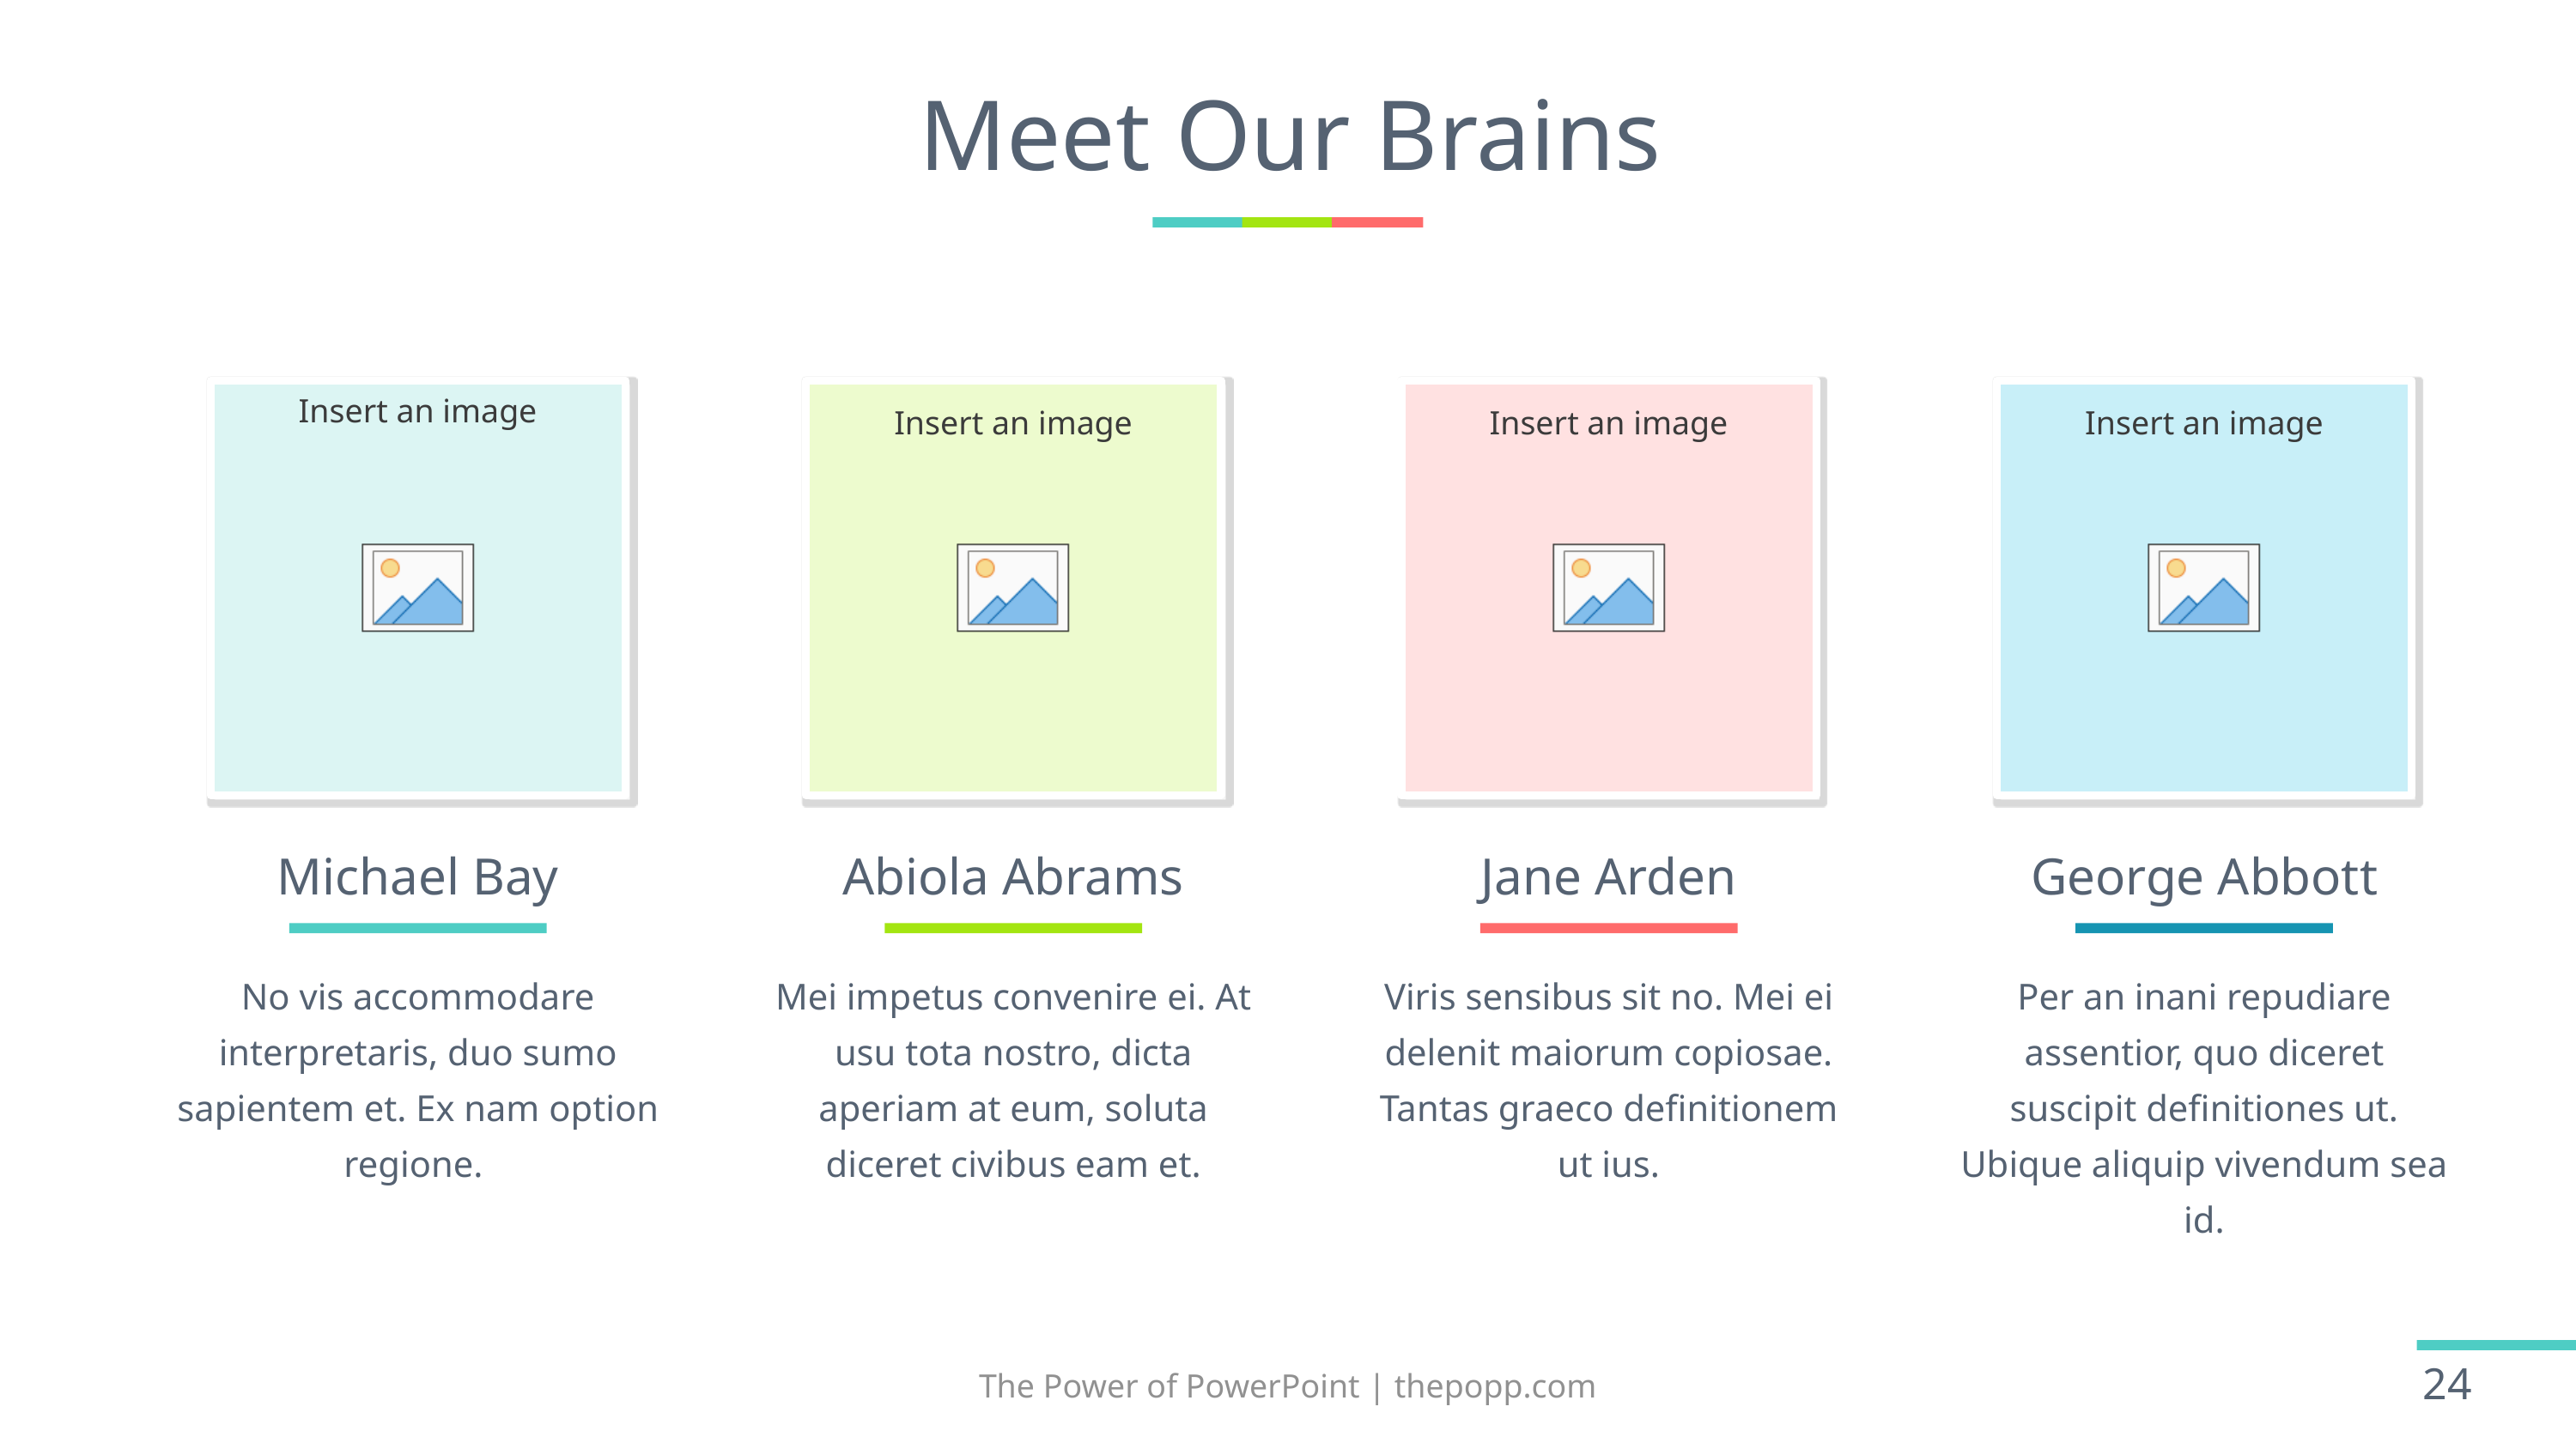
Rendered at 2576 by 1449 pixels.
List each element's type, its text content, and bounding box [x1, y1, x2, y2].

list Abiola Abrams [753, 822, 1273, 928]
picture [810, 385, 1218, 791]
list Viris sensibus sit no. Mei ei delenit maiorum copiosae. Tantas graeco definitionem ut ius. [1349, 955, 1869, 1197]
list No vis accommodare interpretaris, duo sumo sapientem et. Ex nam option regione. [158, 955, 678, 1197]
slide_number 24 [2409, 1351, 2576, 1421]
footer The Power of PowerPoint | thepopp.com [853, 1349, 1723, 1427]
picture [2001, 385, 2408, 791]
list Per an inani repudiare assentior, quo diceret suscipit definitiones ut. Ubique aliquip vivendum sea id. [1944, 955, 2464, 1197]
picture [1405, 385, 1813, 791]
title Meet Our Brains [69, 49, 2512, 230]
picture [214, 385, 622, 791]
list Michael Bay [158, 822, 678, 928]
list George Abbott [1944, 822, 2464, 928]
list Mei impetus convenire ei. At usu tota nostro, dicta aperiam at eum, soluta diceret civibus eam et. [753, 955, 1273, 1197]
list Jane Arden [1349, 822, 1869, 928]
